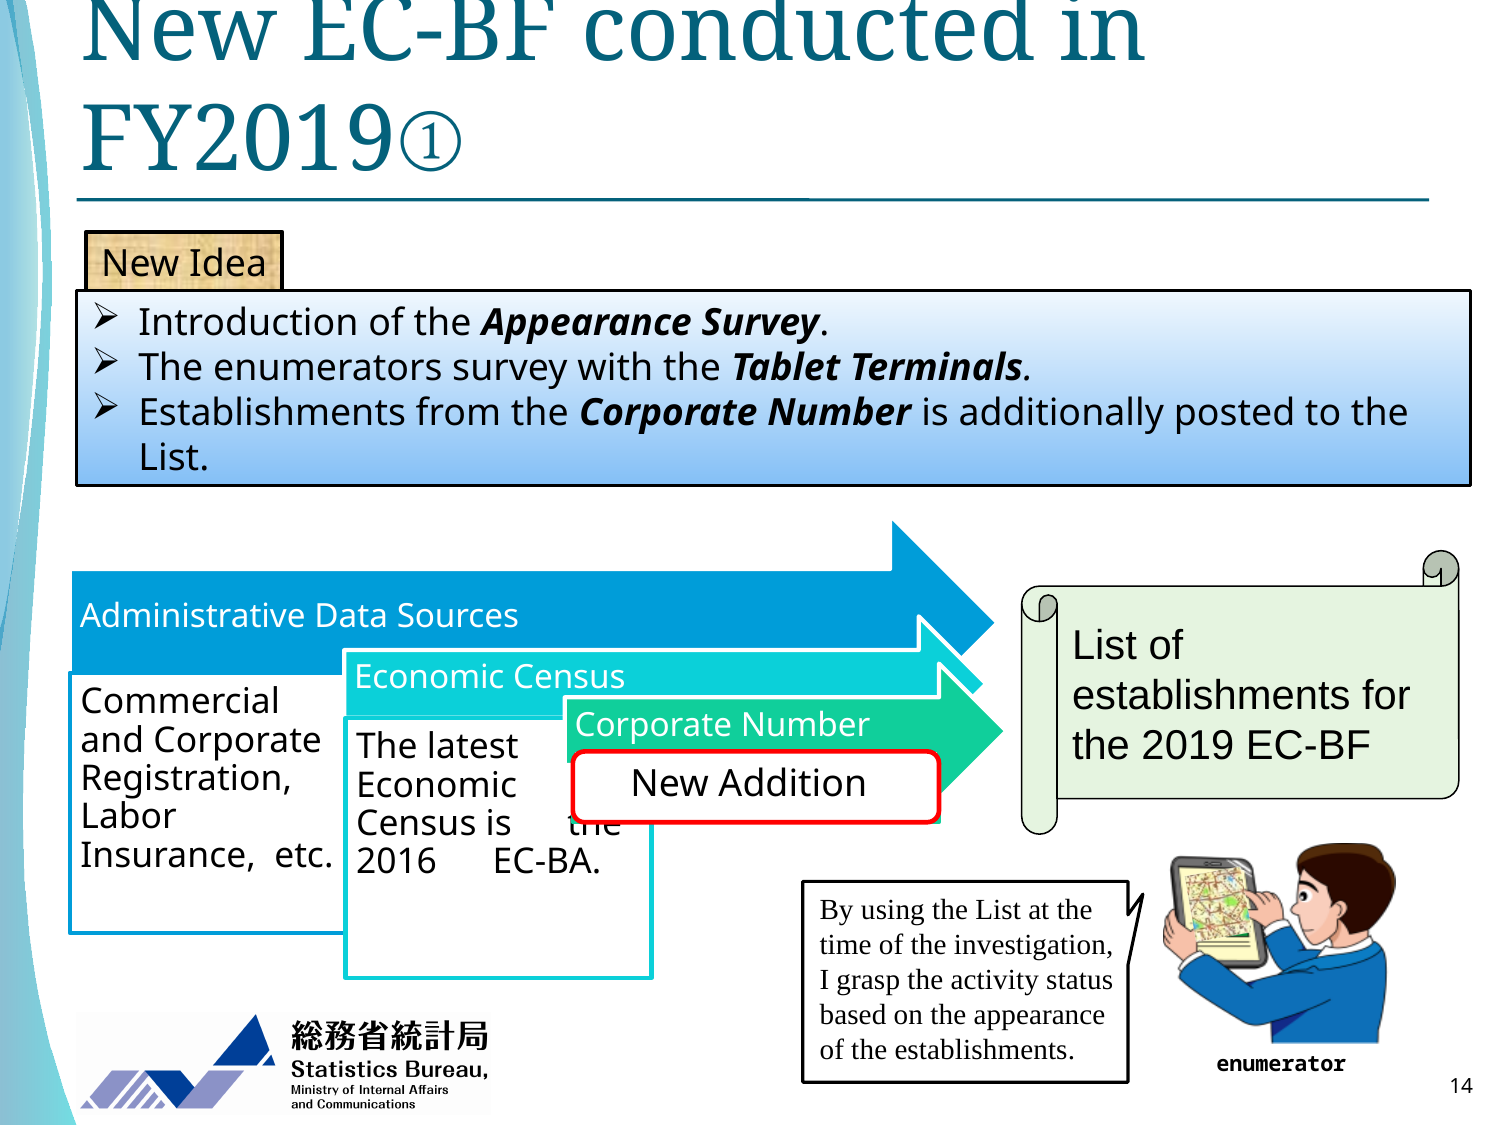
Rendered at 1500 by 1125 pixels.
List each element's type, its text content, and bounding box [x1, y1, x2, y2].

picture [76, 1012, 491, 1115]
text_box New Idea [86, 231, 283, 290]
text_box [1163, 843, 1400, 1095]
slide_number 14 [1137, 1064, 1489, 1125]
text_box List of establishments for the 2019 EC-BF [1026, 550, 1459, 835]
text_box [88, 455, 1022, 1051]
text_box [802, 881, 1143, 1083]
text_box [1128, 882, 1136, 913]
title New EC-BF conducted in FY2019① [64, 9, 1459, 197]
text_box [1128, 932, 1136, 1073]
text_box Introduction of the Appearance Survey. The enumerators survey with the Tablet Terminals. Establishments from the Corporate Number is additionally posted to the List. [76, 290, 1471, 486]
